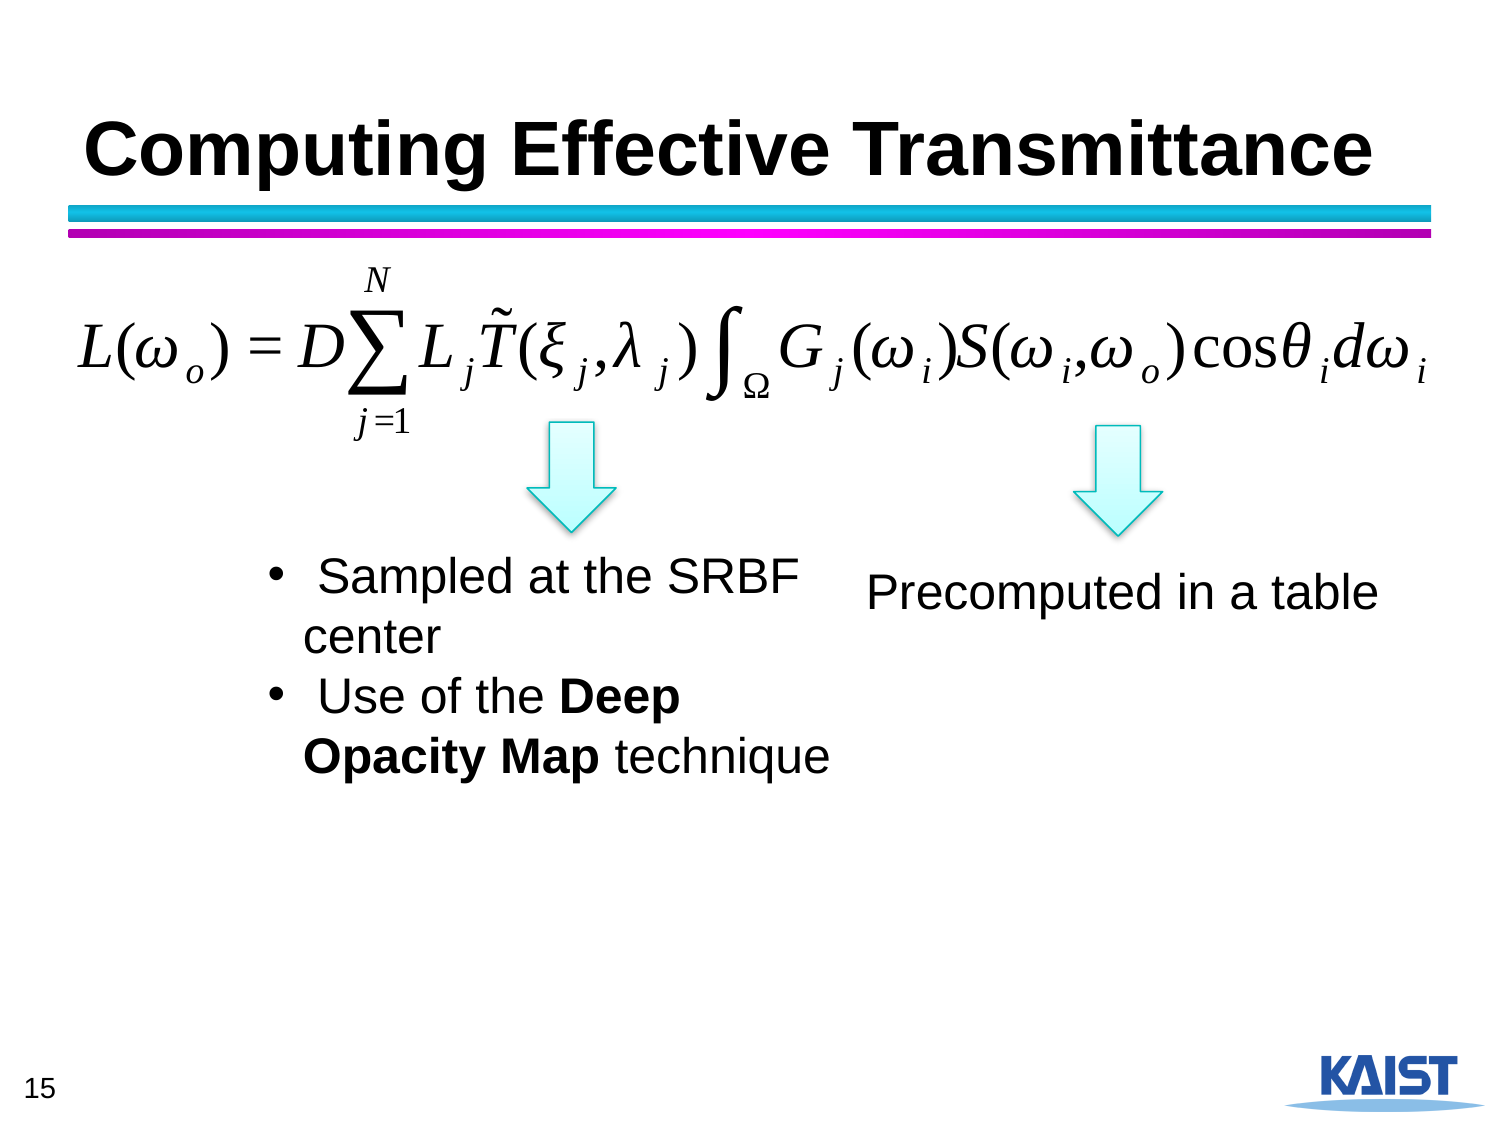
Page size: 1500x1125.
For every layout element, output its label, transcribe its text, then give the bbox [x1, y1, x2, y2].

text_box Sampled at the SRBF center Use of the Deep Opacity Map technique [252, 535, 848, 791]
title Computing Effective Transmittance [68, 48, 1428, 199]
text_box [67, 254, 1433, 449]
text_box Precomputed in a table [851, 552, 1423, 627]
text_box [526, 458, 617, 534]
text_box [1072, 458, 1164, 537]
picture [1284, 1055, 1485, 1112]
